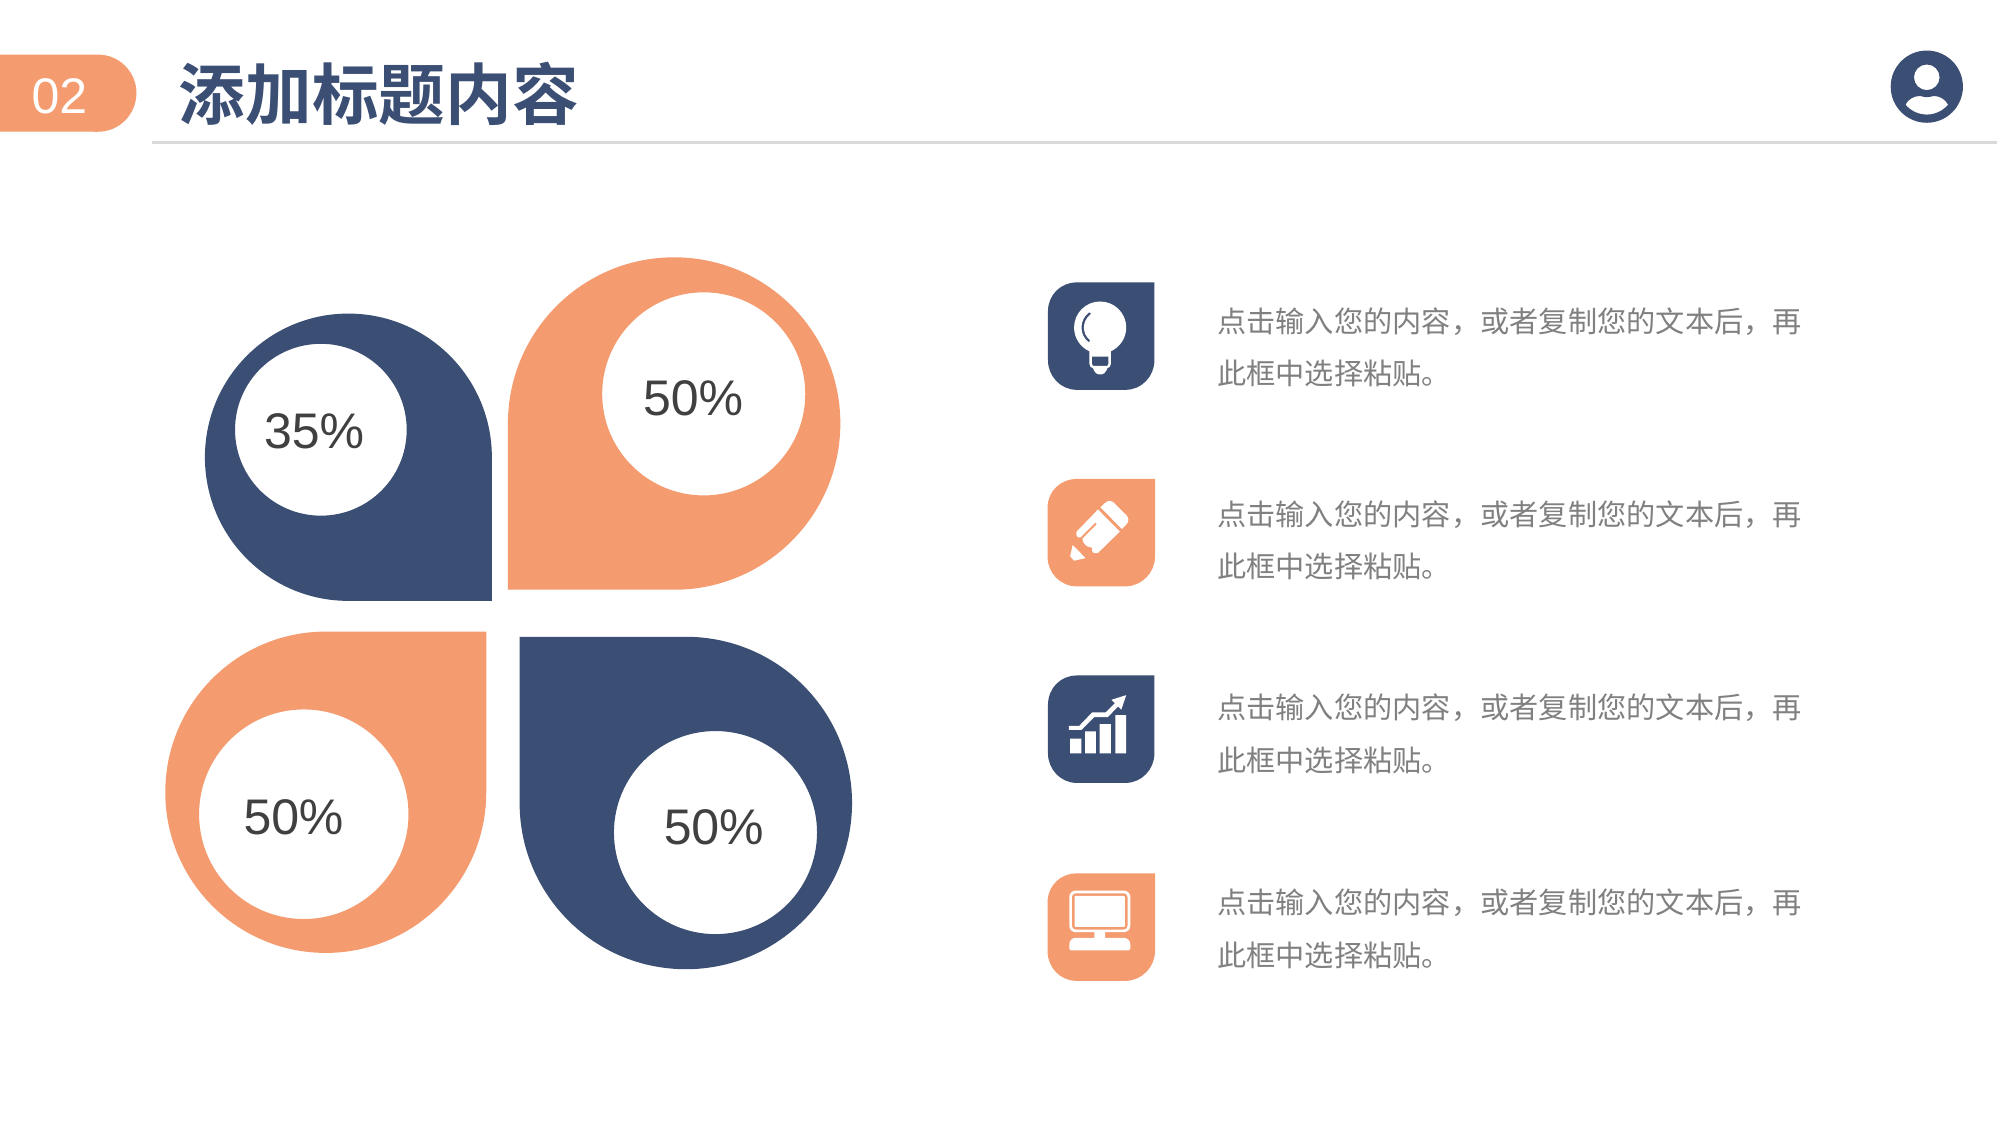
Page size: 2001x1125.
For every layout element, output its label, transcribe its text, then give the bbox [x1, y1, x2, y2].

text_box 02 [16, 55, 103, 131]
text_box 添加标题内容 [163, 21, 655, 165]
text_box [165, 257, 853, 970]
text_box [0, 54, 137, 132]
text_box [1047, 859, 1842, 981]
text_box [1047, 471, 1842, 587]
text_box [1047, 664, 1842, 783]
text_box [1047, 277, 1842, 393]
